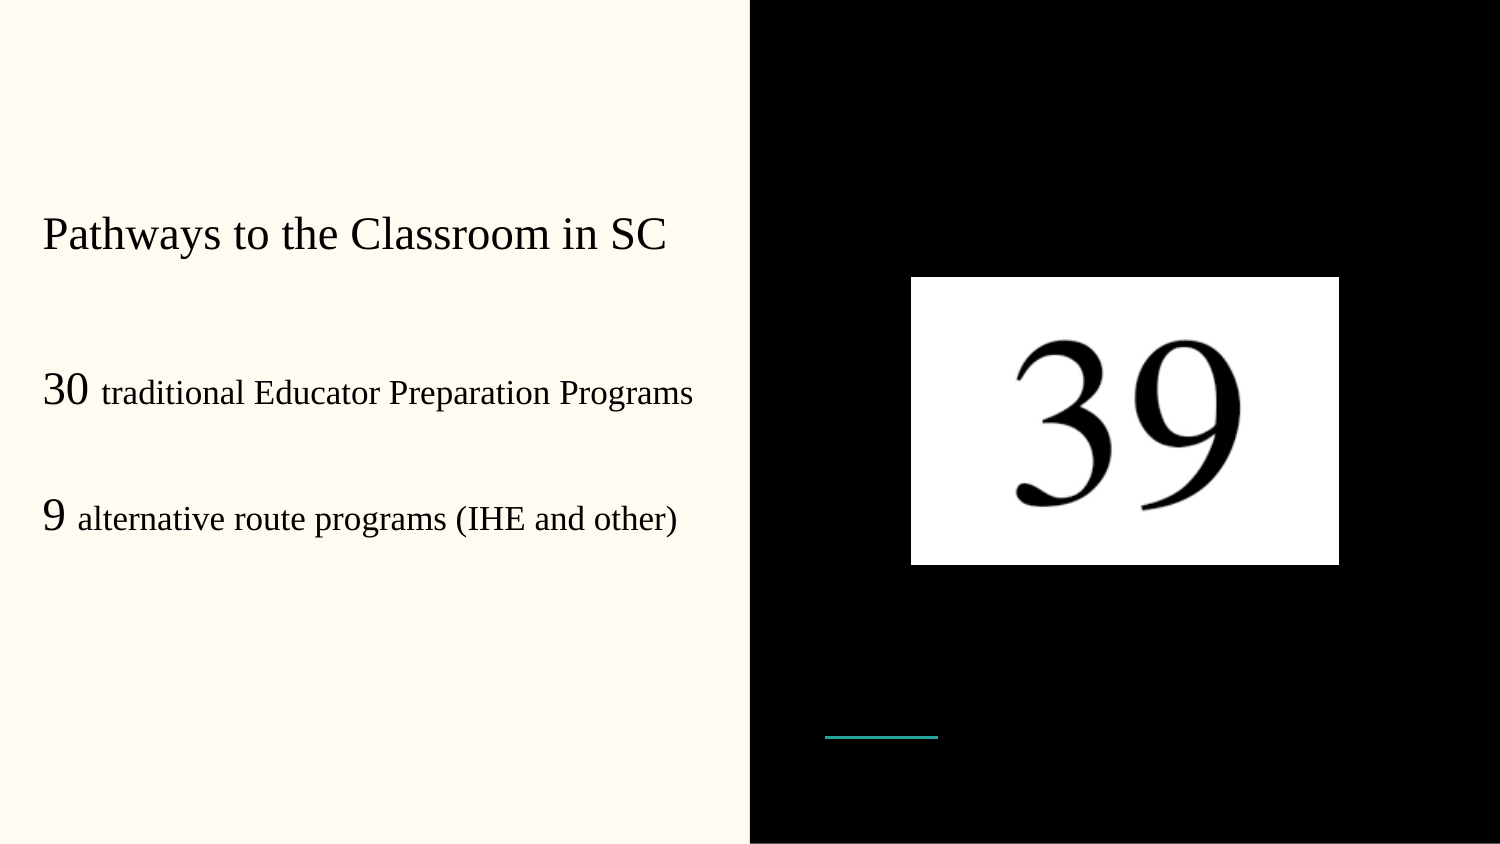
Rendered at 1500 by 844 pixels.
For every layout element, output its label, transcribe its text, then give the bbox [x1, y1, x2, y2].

subtitle Pathways to the Classroom in SC 30 traditional Educator Preparation Programs 9 alternative route programs (IHE and other) [27, 192, 733, 644]
picture [911, 276, 1339, 565]
